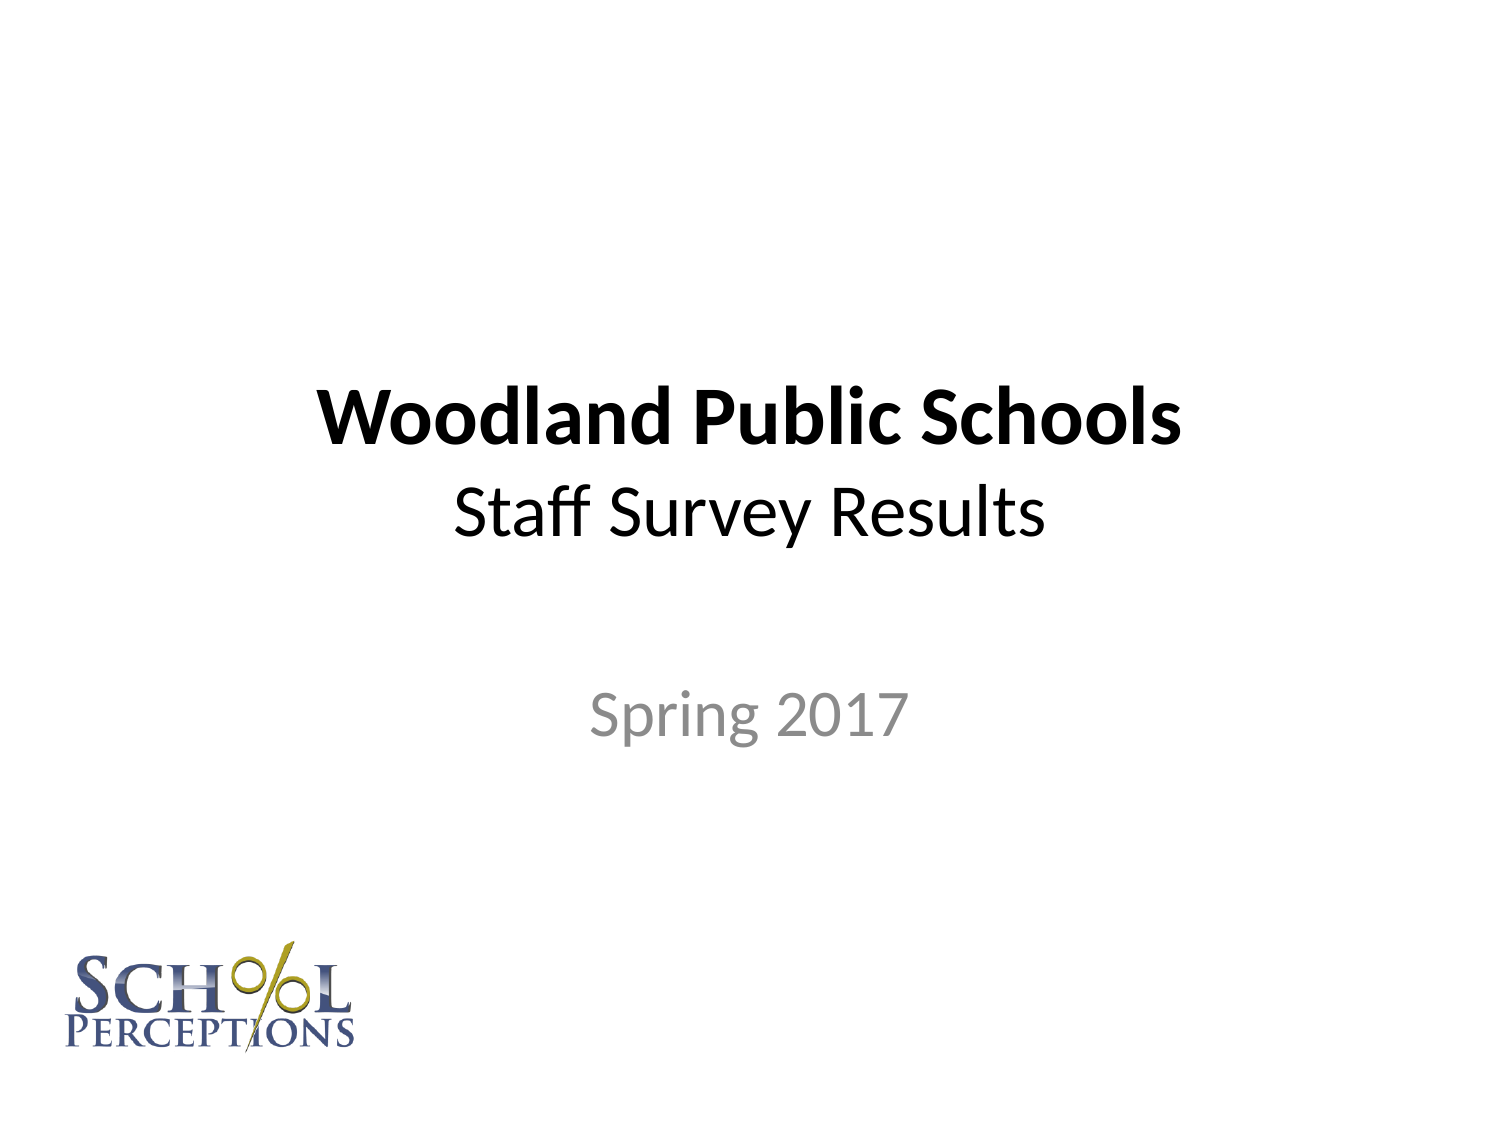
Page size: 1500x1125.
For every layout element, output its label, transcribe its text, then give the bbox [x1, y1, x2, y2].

picture [62, 937, 356, 1063]
subtitle Spring 2017 [343, 688, 1157, 775]
title Woodland Public Schools Staff Survey Results [0, 224, 1500, 688]
